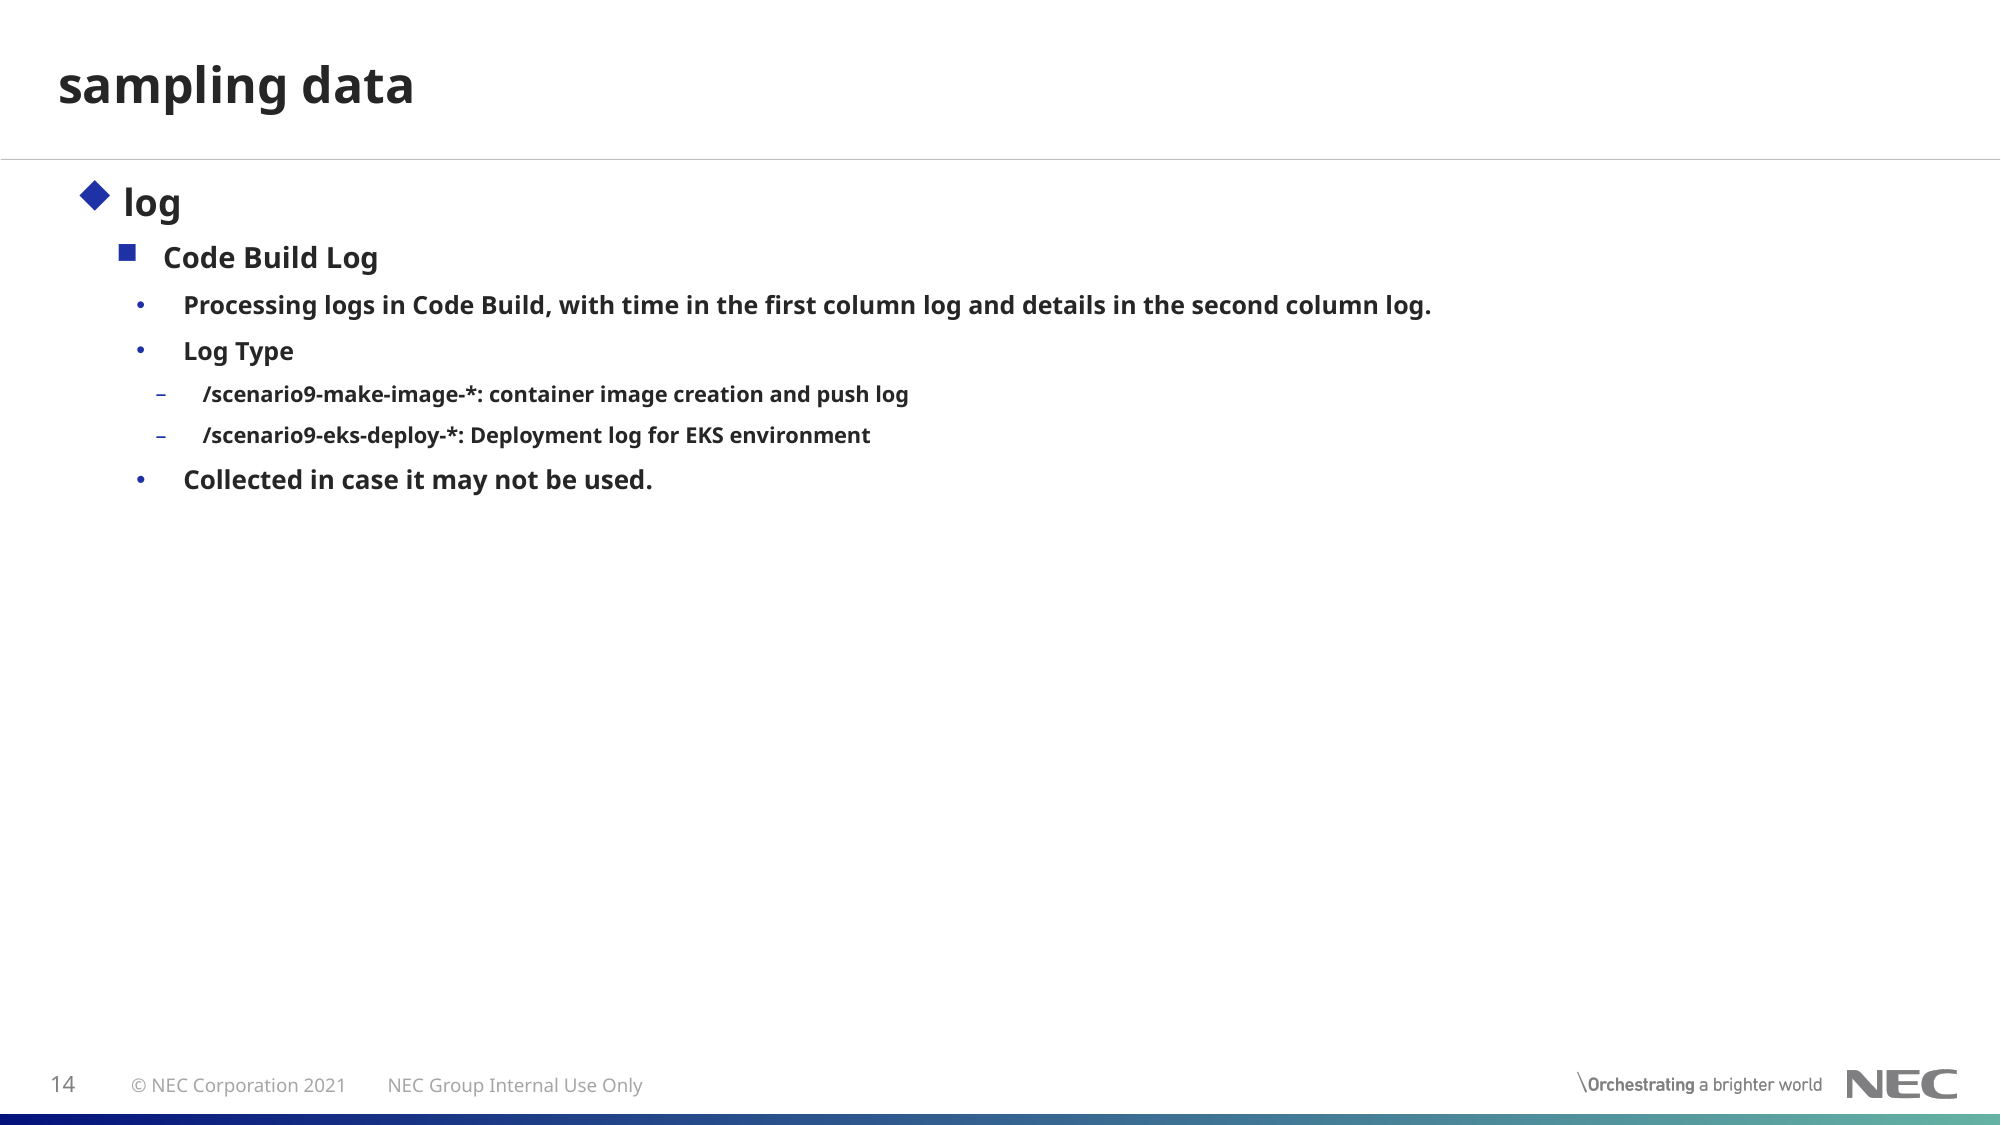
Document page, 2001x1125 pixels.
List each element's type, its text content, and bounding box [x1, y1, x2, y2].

title sampling data [43, 33, 1957, 135]
picture [0, 0, 2001, 1125]
text_box log Code Build Log Processing logs in Code Build, with time in the first column log and details in the second column log. Log Type /scenario9-make-image-*: container image creation and push log /scenario9-eks-deploy-*: Deployment log for EKS environment Collected in case it may not be used. [43, 166, 1957, 1012]
